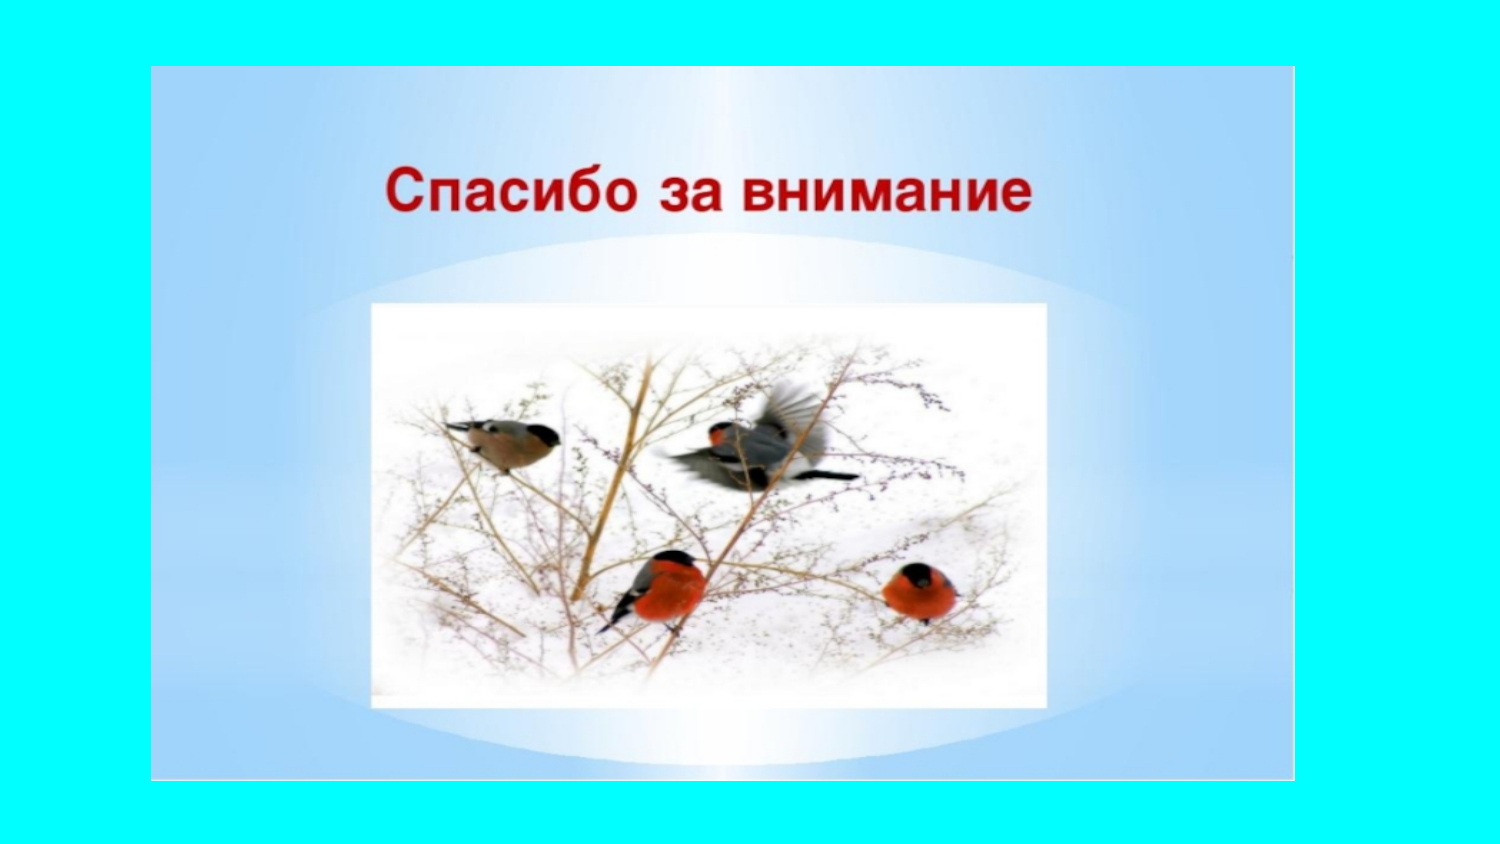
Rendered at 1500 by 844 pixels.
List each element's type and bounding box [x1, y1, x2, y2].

picture [151, 65, 1295, 781]
